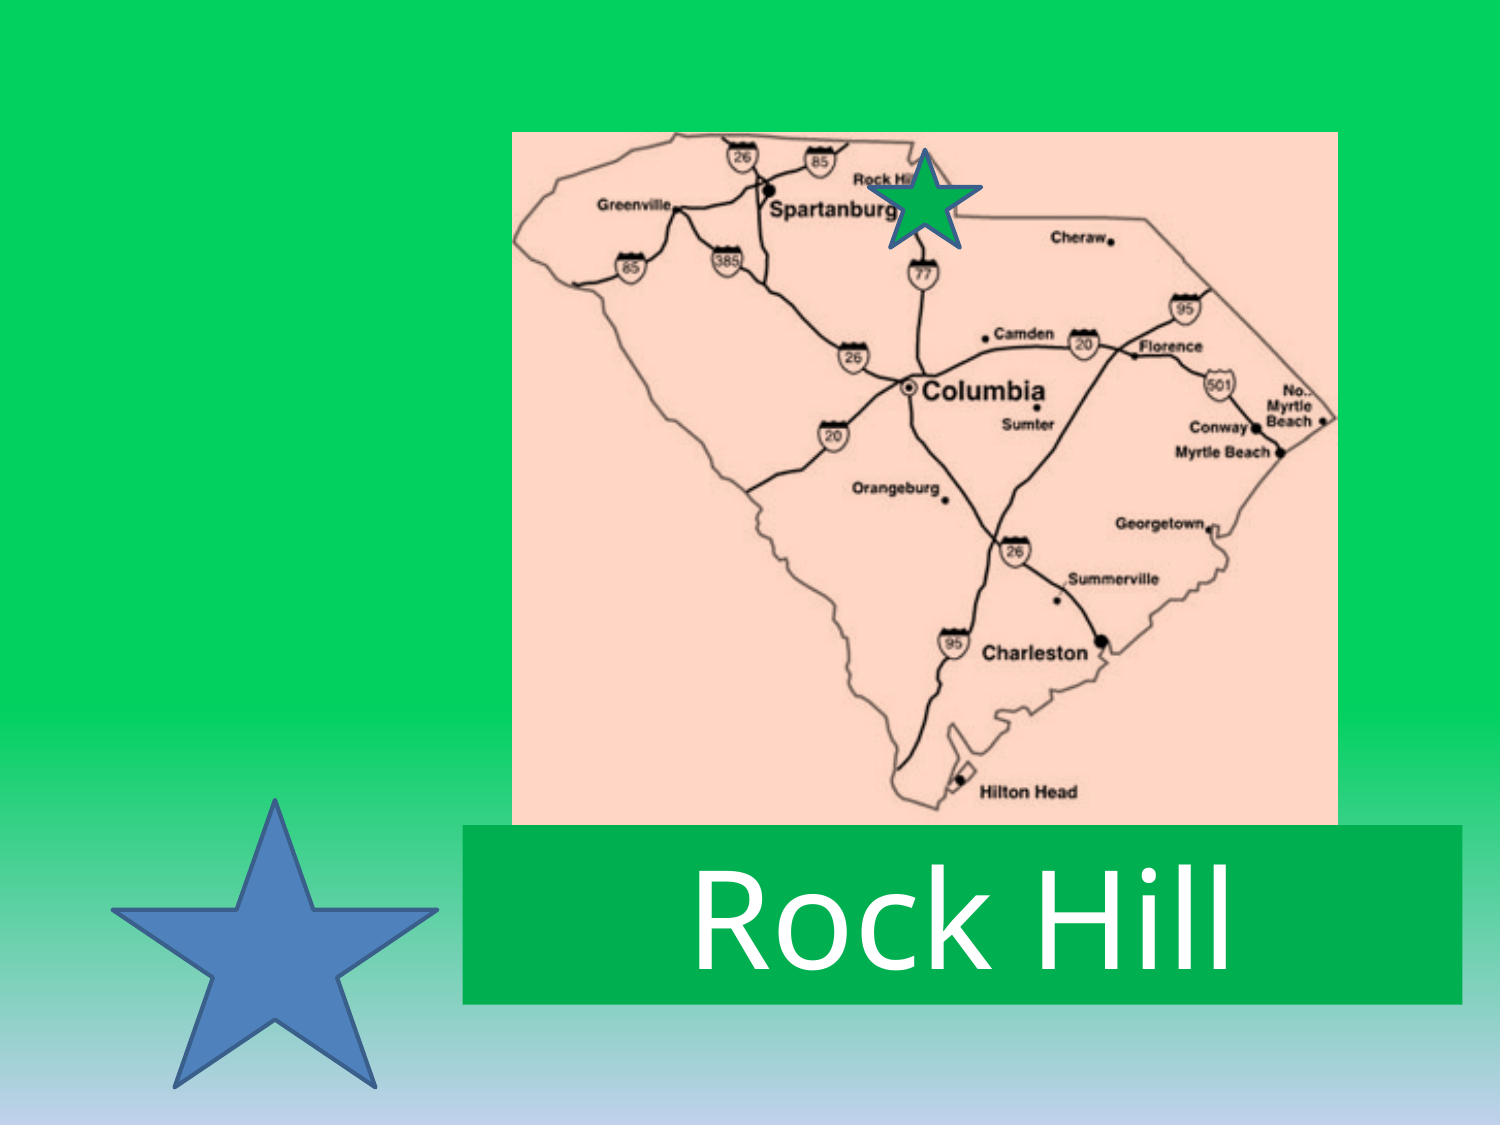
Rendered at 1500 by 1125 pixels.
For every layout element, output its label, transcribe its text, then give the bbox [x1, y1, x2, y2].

picture [512, 132, 1338, 983]
text_box [110, 797, 440, 1090]
text_box Rock Hill [462, 825, 1463, 1005]
